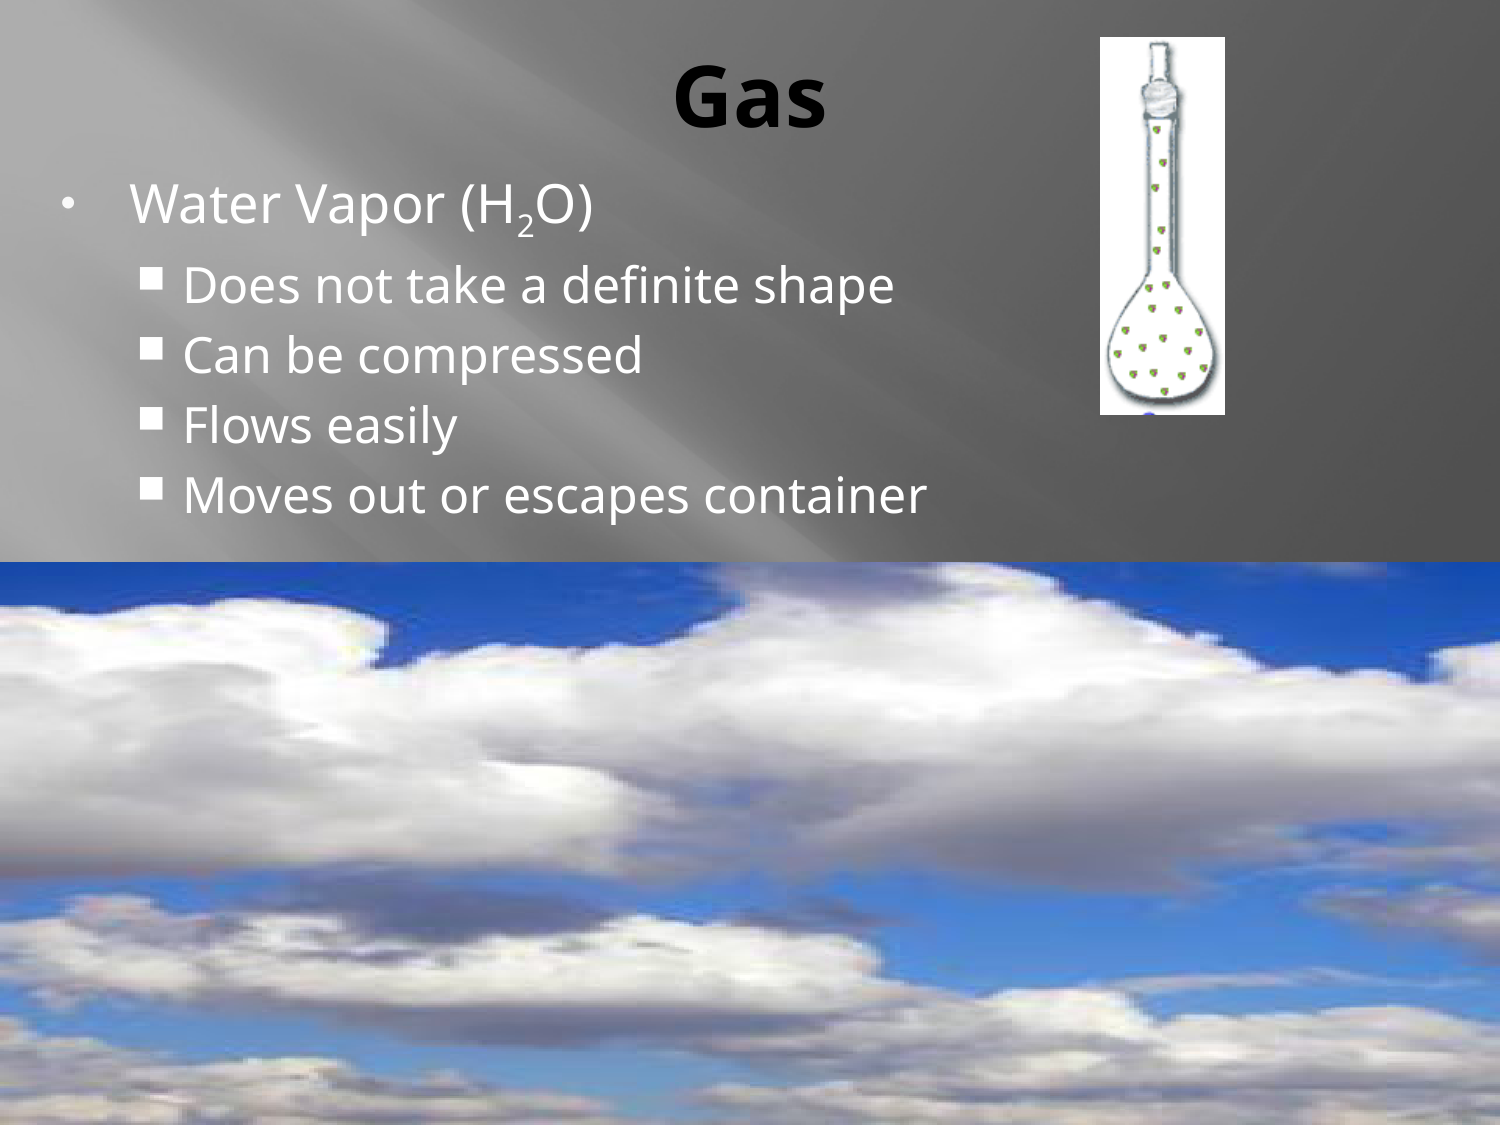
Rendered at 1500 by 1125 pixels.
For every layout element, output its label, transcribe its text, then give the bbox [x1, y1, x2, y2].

picture [0, 562, 1500, 1125]
list Water Vapor (H2O) Does not take a definite shape Can be compressed Flows easily Moves out or escapes container [24, 162, 1413, 562]
picture [1099, 37, 1226, 416]
title Gas [75, 0, 1425, 188]
